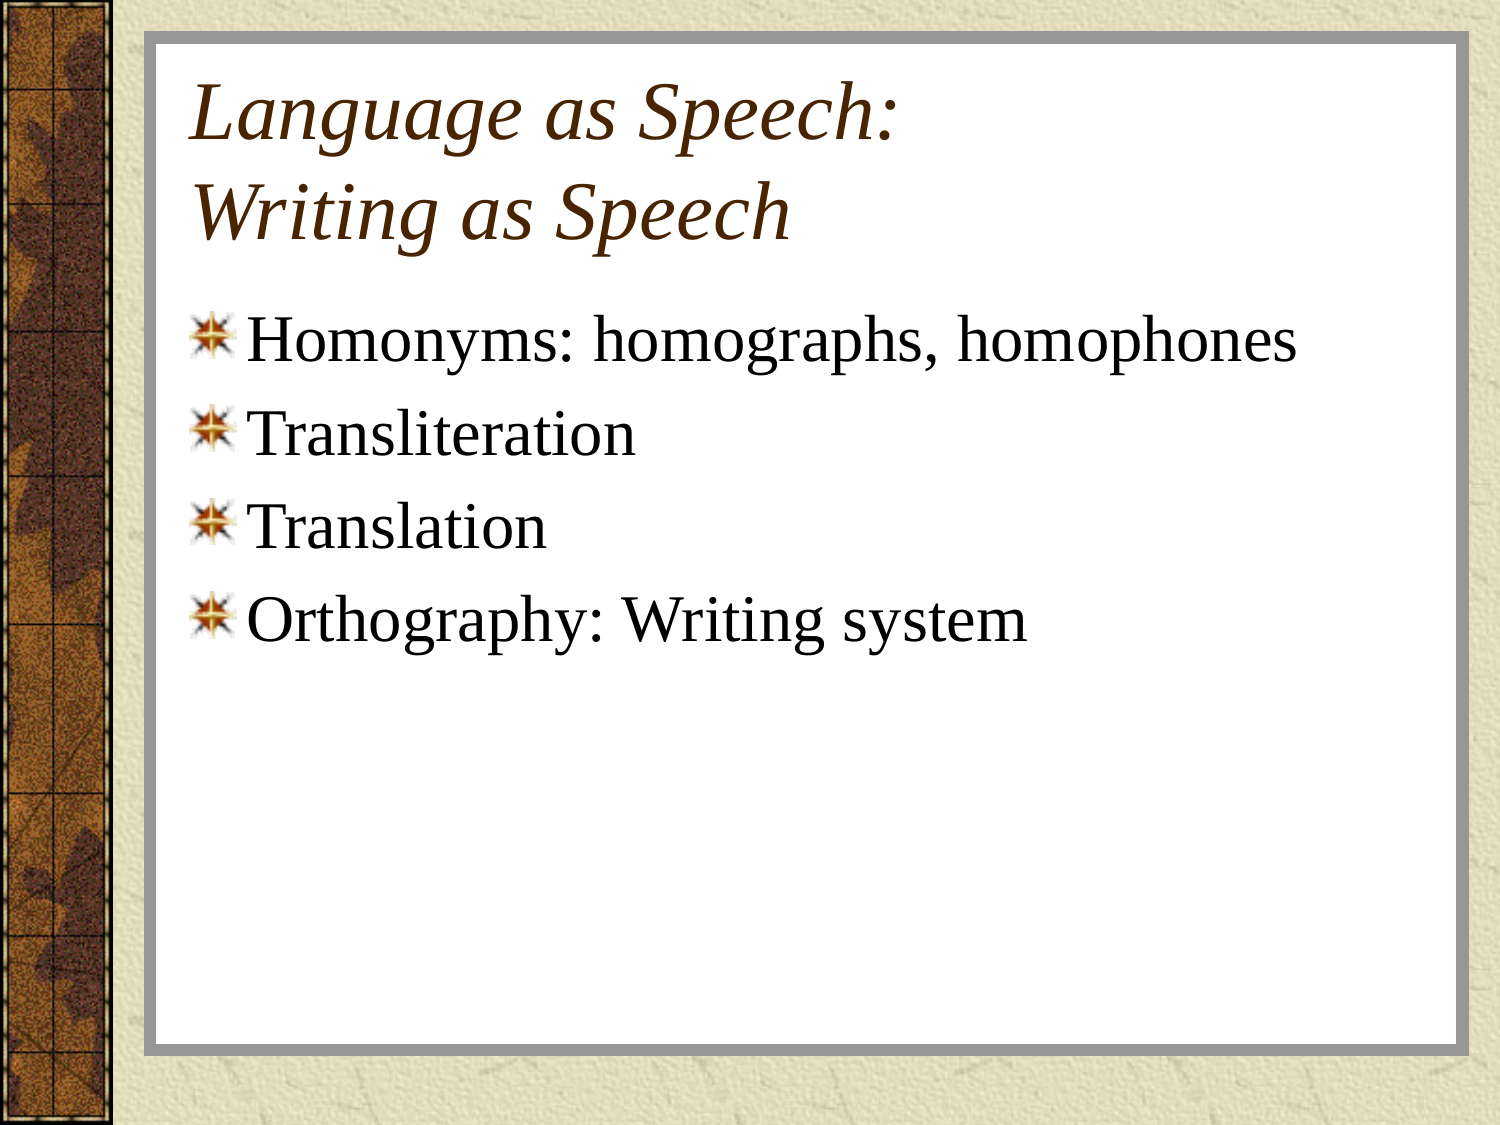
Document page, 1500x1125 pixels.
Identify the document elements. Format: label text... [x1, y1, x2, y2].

title Language as Speech: Writing as Speech [174, 62, 1450, 250]
picture [0, 0, 1500, 1125]
list Homonyms: homographs, homophones Transliteration Translation Orthography: Writing system [174, 287, 1450, 963]
